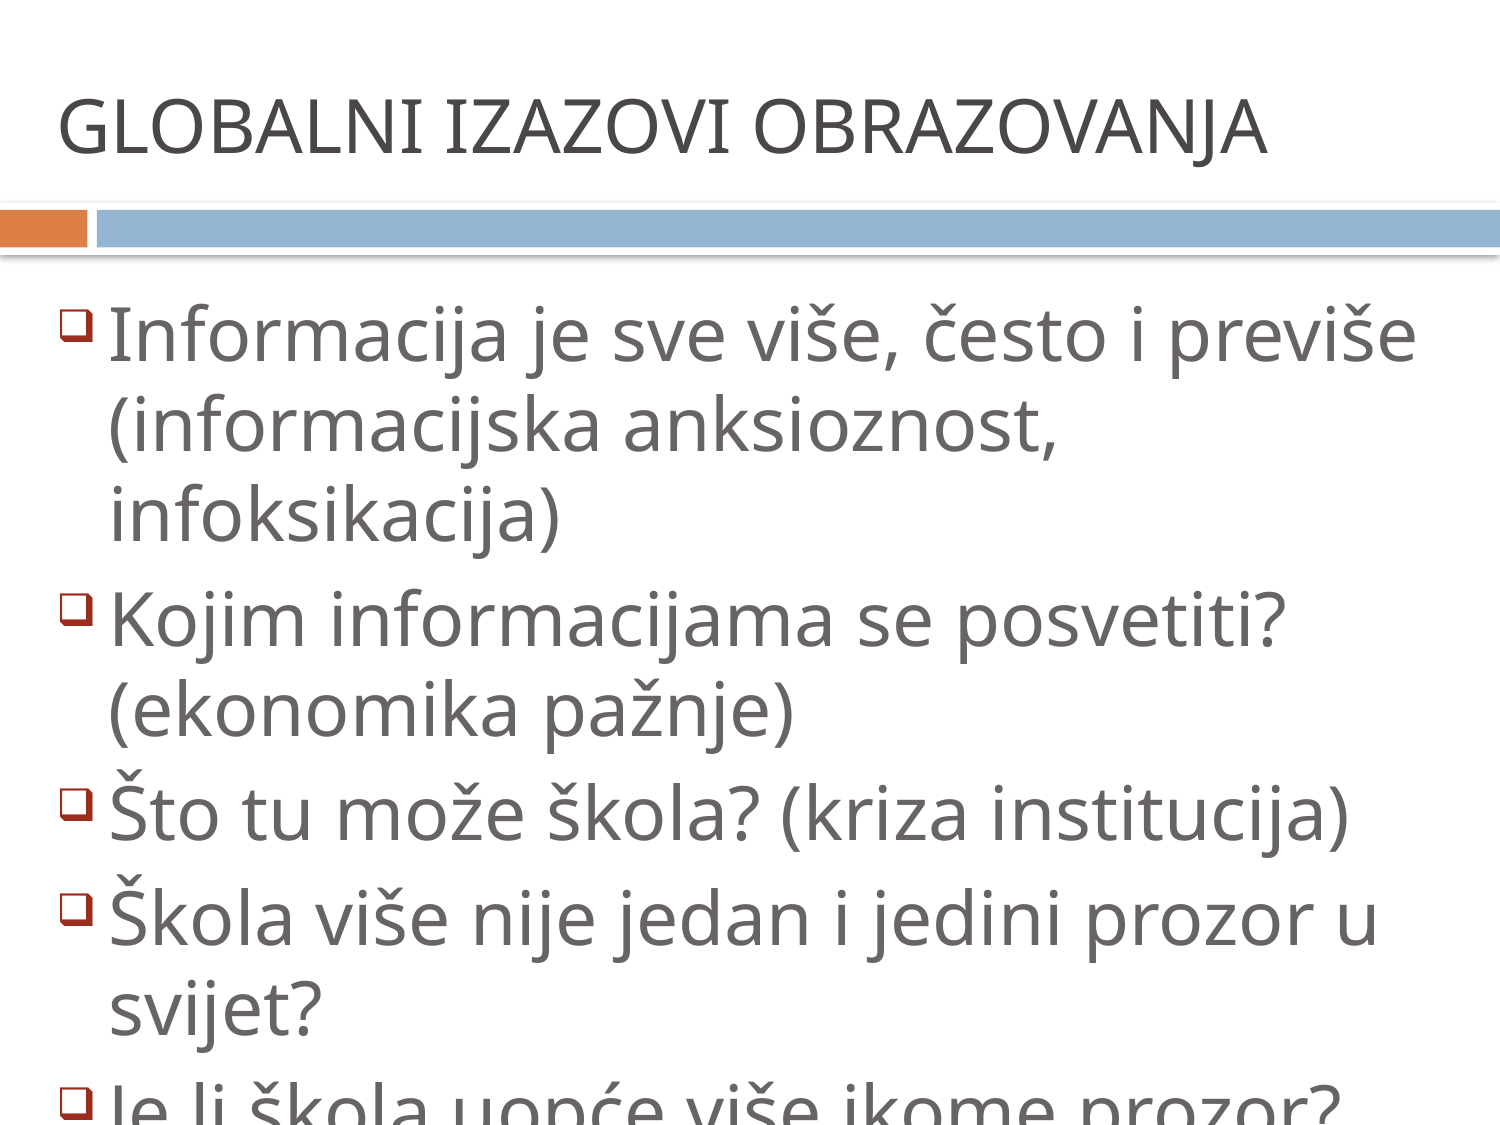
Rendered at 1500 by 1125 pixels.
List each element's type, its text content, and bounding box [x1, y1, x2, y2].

title GLOBALNI IZAZOVI OBRAZOVANJA [41, 42, 1460, 206]
list Informacija je sve više, često i previše (informacijska anksioznost, infoksikacija) Kojim informacijama se posvetiti? (ekonomika pažnje) Što tu može škola? (kriza institucija) Škola više nije jedan i jedini prozor u svijet? Je li škola uopće više ikome prozor? [41, 278, 1449, 1047]
